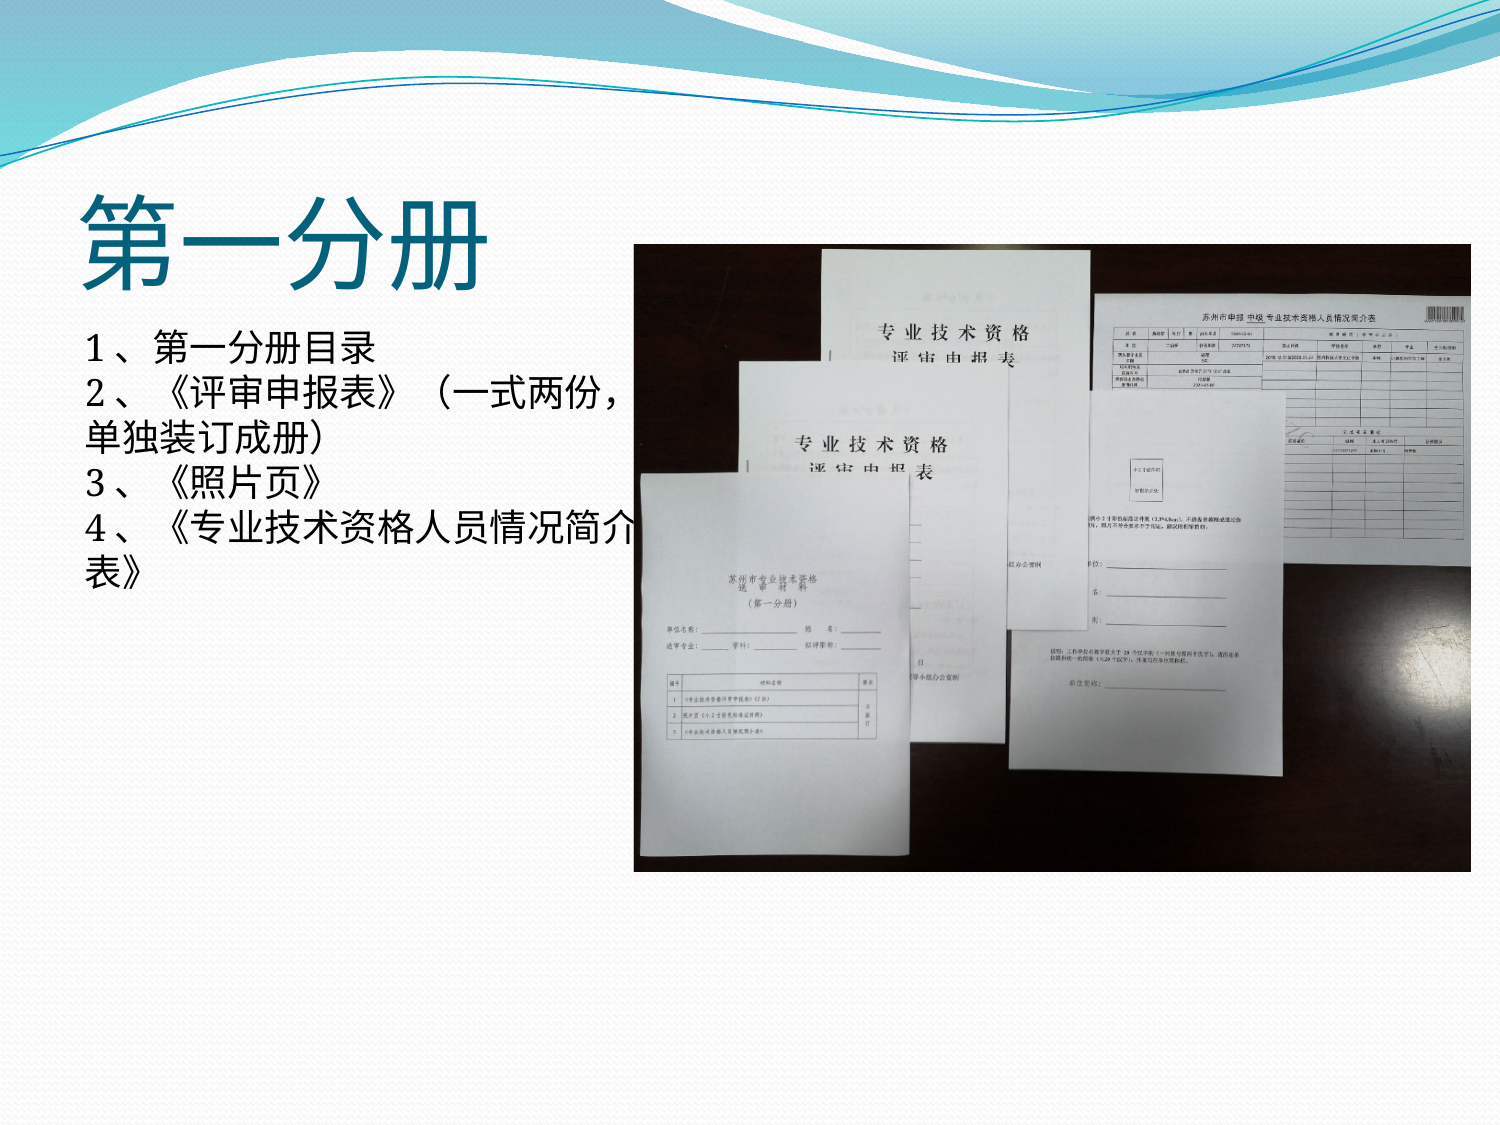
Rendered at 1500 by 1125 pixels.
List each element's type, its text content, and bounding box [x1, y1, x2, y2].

title 第一分册 [75, 115, 1425, 303]
text_box 1、第一分册目录 2、《评审申报表》（一式两份，单独装订成册） 3、《照片页》 4、《专业技术资格人员情况简介表》 [70, 316, 633, 647]
picture [635, 244, 733, 872]
picture [1370, 244, 1470, 872]
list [738, 138, 1367, 976]
